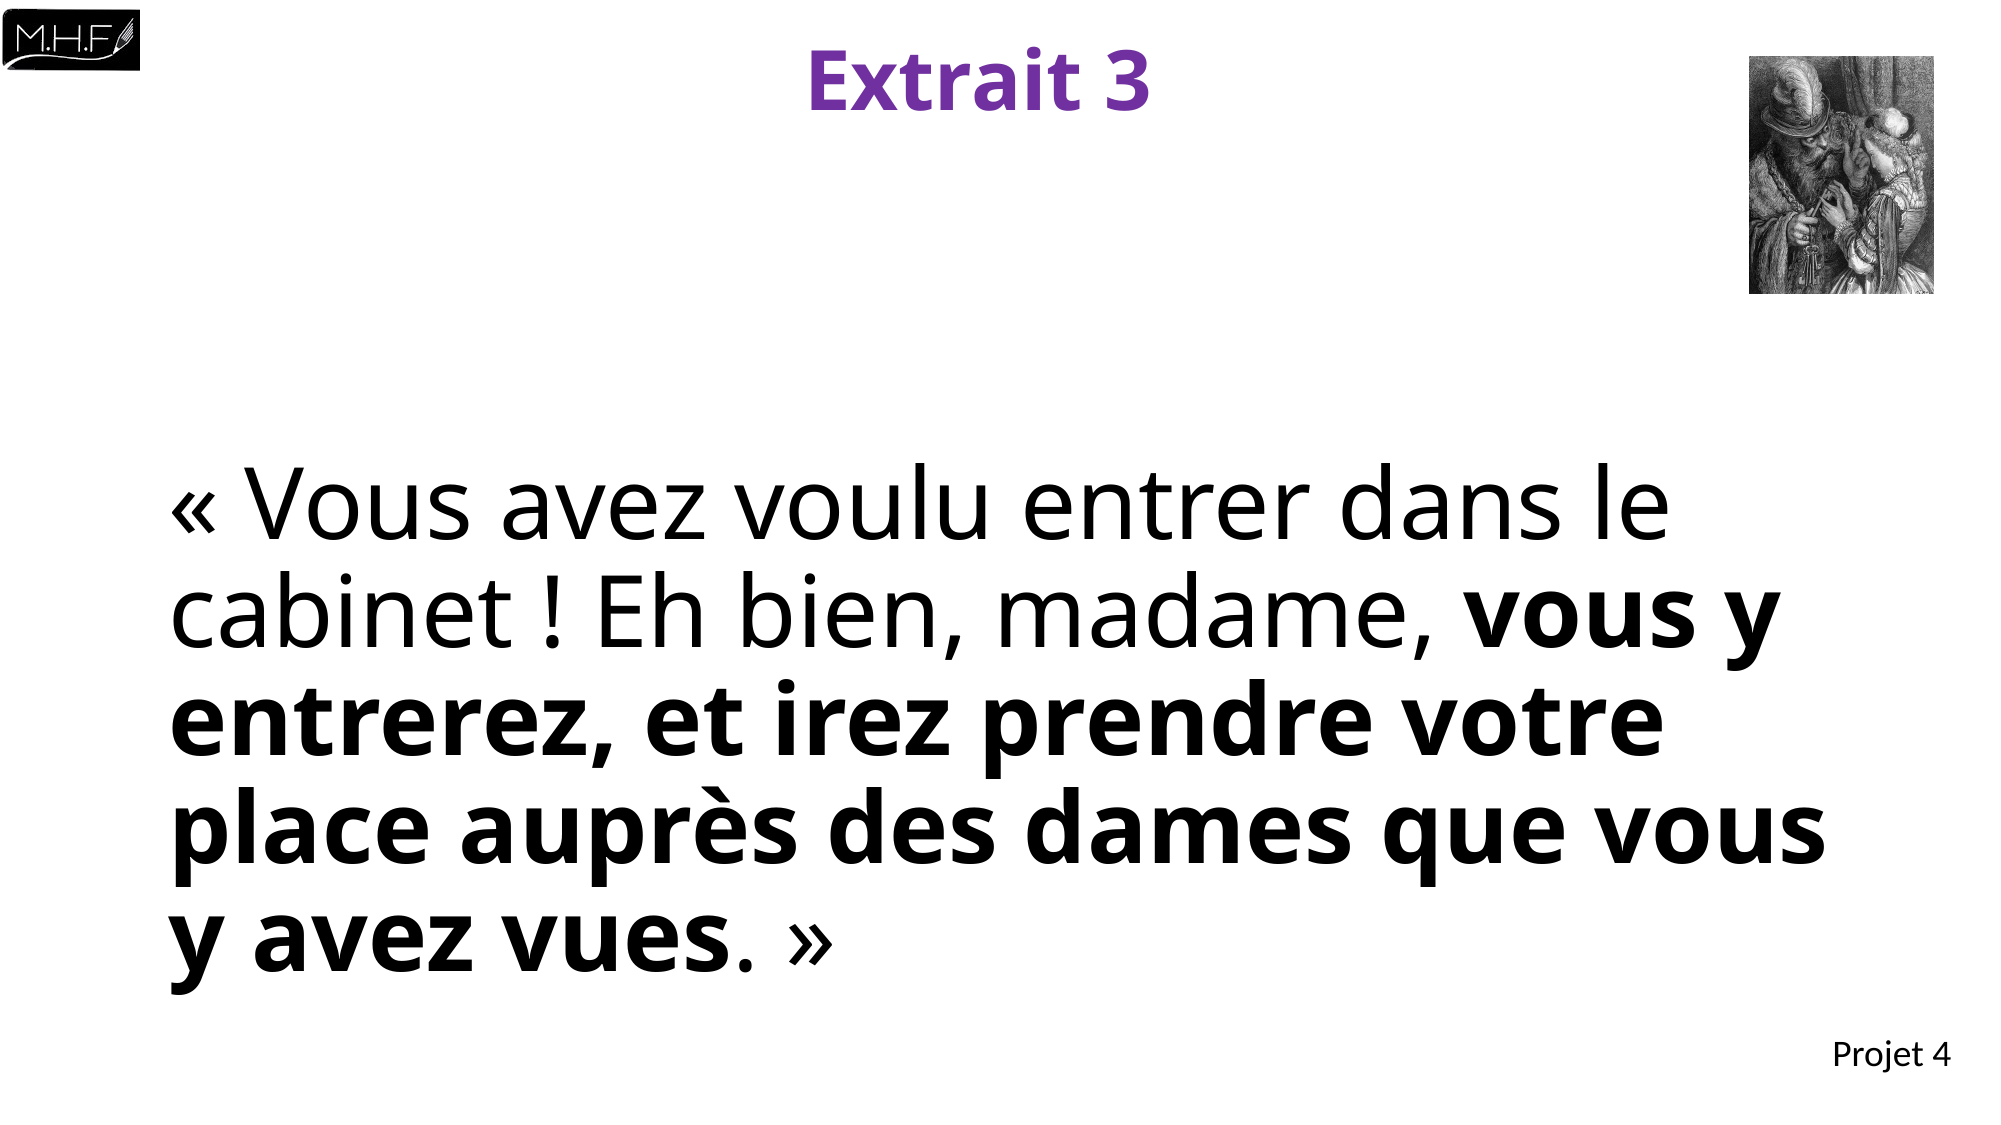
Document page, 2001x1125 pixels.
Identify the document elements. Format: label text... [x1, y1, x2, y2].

picture [1749, 56, 1935, 294]
text_box Projet 4 [1362, 1021, 1967, 1082]
title Extrait 3 [373, 42, 1583, 125]
list « Vous avez voulu entrer dans le cabinet ! Eh bien, madame, vous y entrerez, et irez prendre votre place auprès des dames que vous y avez vues. » [153, 446, 1879, 1069]
picture [0, 7, 140, 74]
